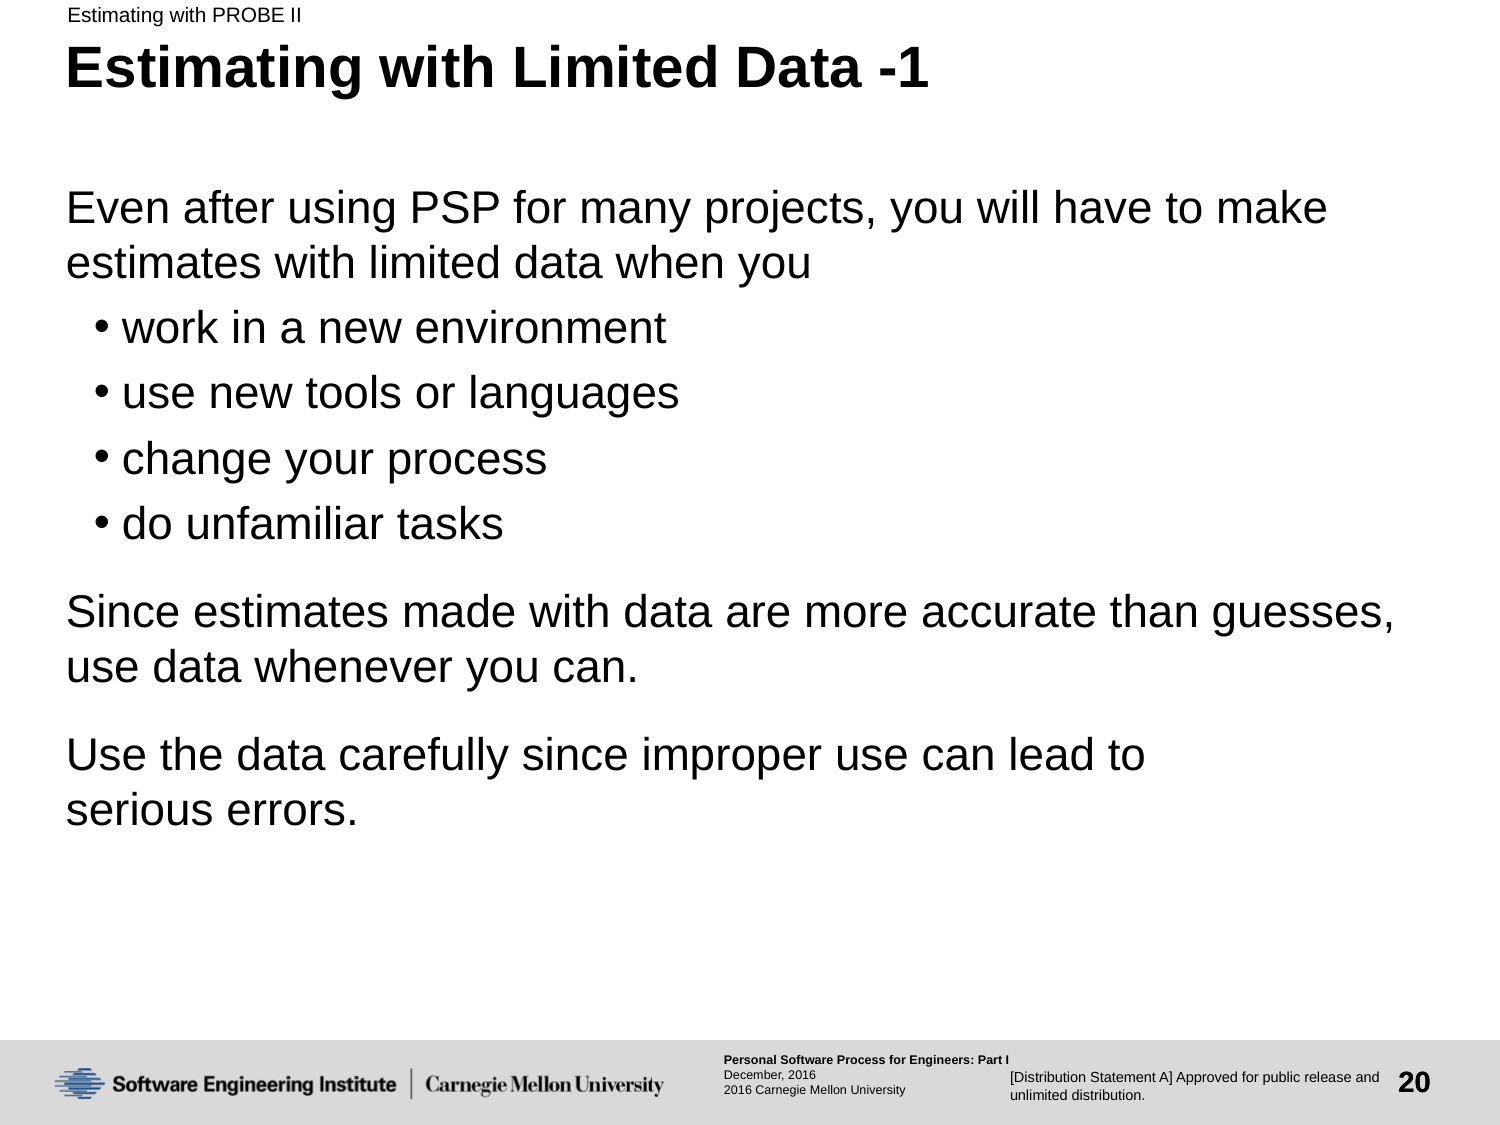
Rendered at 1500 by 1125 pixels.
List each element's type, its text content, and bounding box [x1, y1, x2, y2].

title Estimating with Limited Data -1 [65, 37, 1313, 148]
text_box Estimating with PROBE II [67, 1, 752, 27]
picture [46, 1061, 673, 1104]
list Even after using PSP for many projects, you will have to make estimates with limited data when you work in a new environment use new tools or languages change your process do unfamiliar tasks Since estimates made with data are more accurate than guesses, use data whenever you can. Use the data carefully since improper use can lead to serious errors. [65, 177, 1431, 1000]
